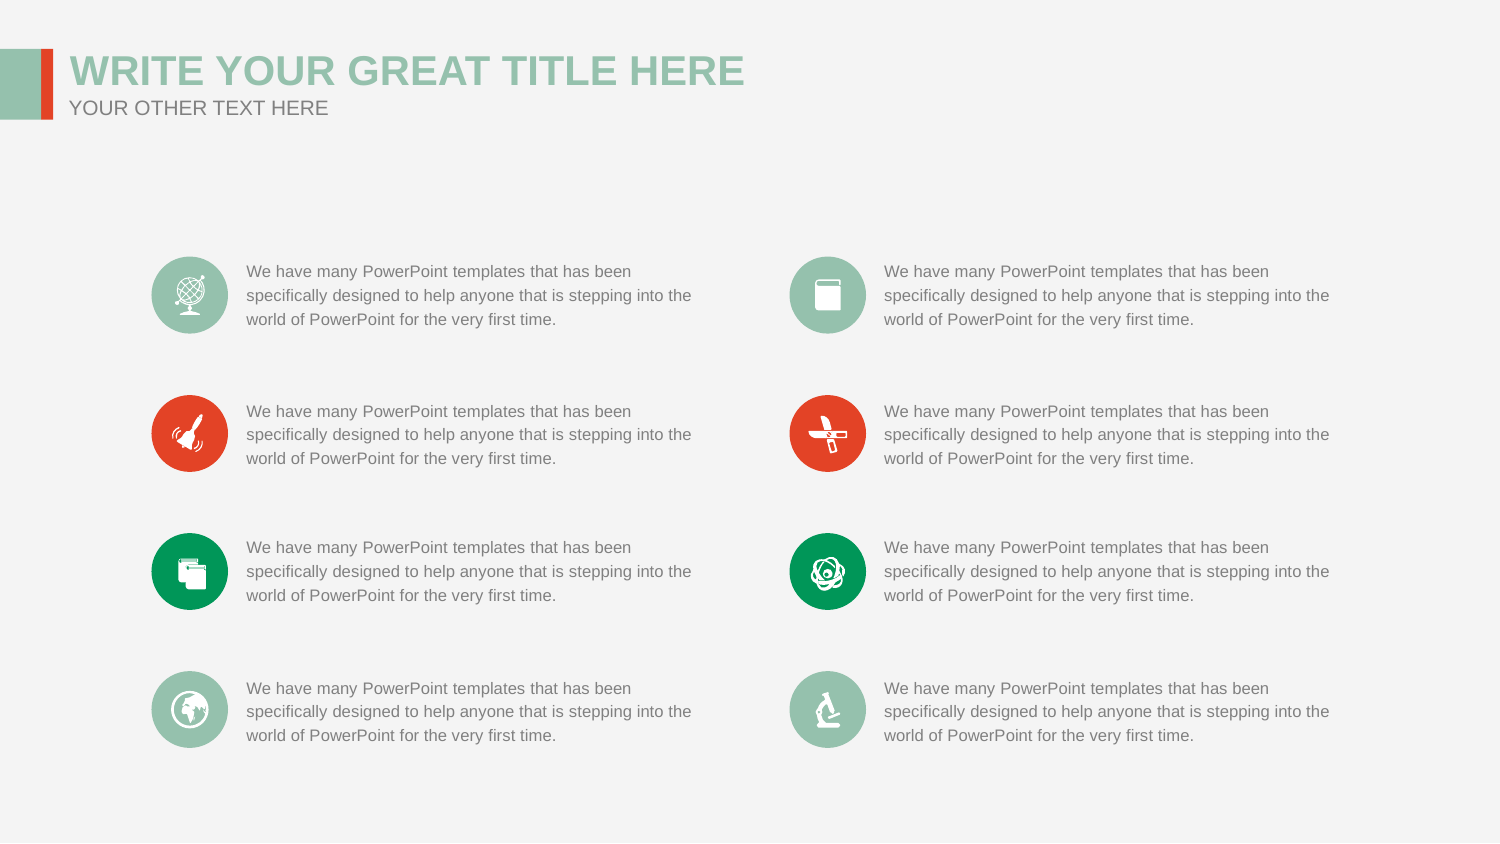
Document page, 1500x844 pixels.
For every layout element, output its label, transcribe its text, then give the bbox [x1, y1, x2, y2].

text_box We have many PowerPoint templates that has been specifically designed to help anyone that is stepping into the world of PowerPoint for the very first time. [246, 256, 708, 329]
text_box [151, 395, 229, 472]
text_box We have many PowerPoint templates that has been specifically designed to help anyone that is stepping into the world of PowerPoint for the very first time. [246, 532, 708, 605]
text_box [0, 48, 54, 120]
text_box We have many PowerPoint templates that has been specifically designed to help anyone that is stepping into the world of PowerPoint for the very first time. [884, 673, 1345, 746]
text_box [151, 256, 229, 334]
text_box [789, 533, 867, 610]
text_box [172, 414, 203, 450]
text_box [810, 557, 845, 591]
text_box [789, 256, 867, 334]
text_box WRITE YOUR GREAT TITLE HERE [55, 36, 761, 102]
text_box [815, 279, 841, 311]
text_box [171, 690, 209, 729]
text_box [174, 274, 207, 316]
text_box We have many PowerPoint templates that has been specifically designed to help anyone that is stepping into the world of PowerPoint for the very first time. [246, 396, 708, 469]
text_box [789, 395, 867, 472]
text_box We have many PowerPoint templates that has been specifically designed to help anyone that is stepping into the world of PowerPoint for the very first time. [884, 396, 1345, 469]
text_box YOUR OTHER TEXT HERE [54, 86, 344, 127]
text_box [807, 415, 848, 454]
text_box [151, 671, 229, 748]
text_box [815, 691, 841, 728]
text_box We have many PowerPoint templates that has been specifically designed to help anyone that is stepping into the world of PowerPoint for the very first time. [884, 532, 1345, 605]
text_box [151, 533, 229, 610]
text_box We have many PowerPoint templates that has been specifically designed to help anyone that is stepping into the world of PowerPoint for the very first time. [884, 256, 1345, 329]
text_box [178, 558, 206, 590]
text_box We have many PowerPoint templates that has been specifically designed to help anyone that is stepping into the world of PowerPoint for the very first time. [246, 673, 708, 746]
text_box [789, 671, 867, 748]
text_box [193, 440, 203, 452]
